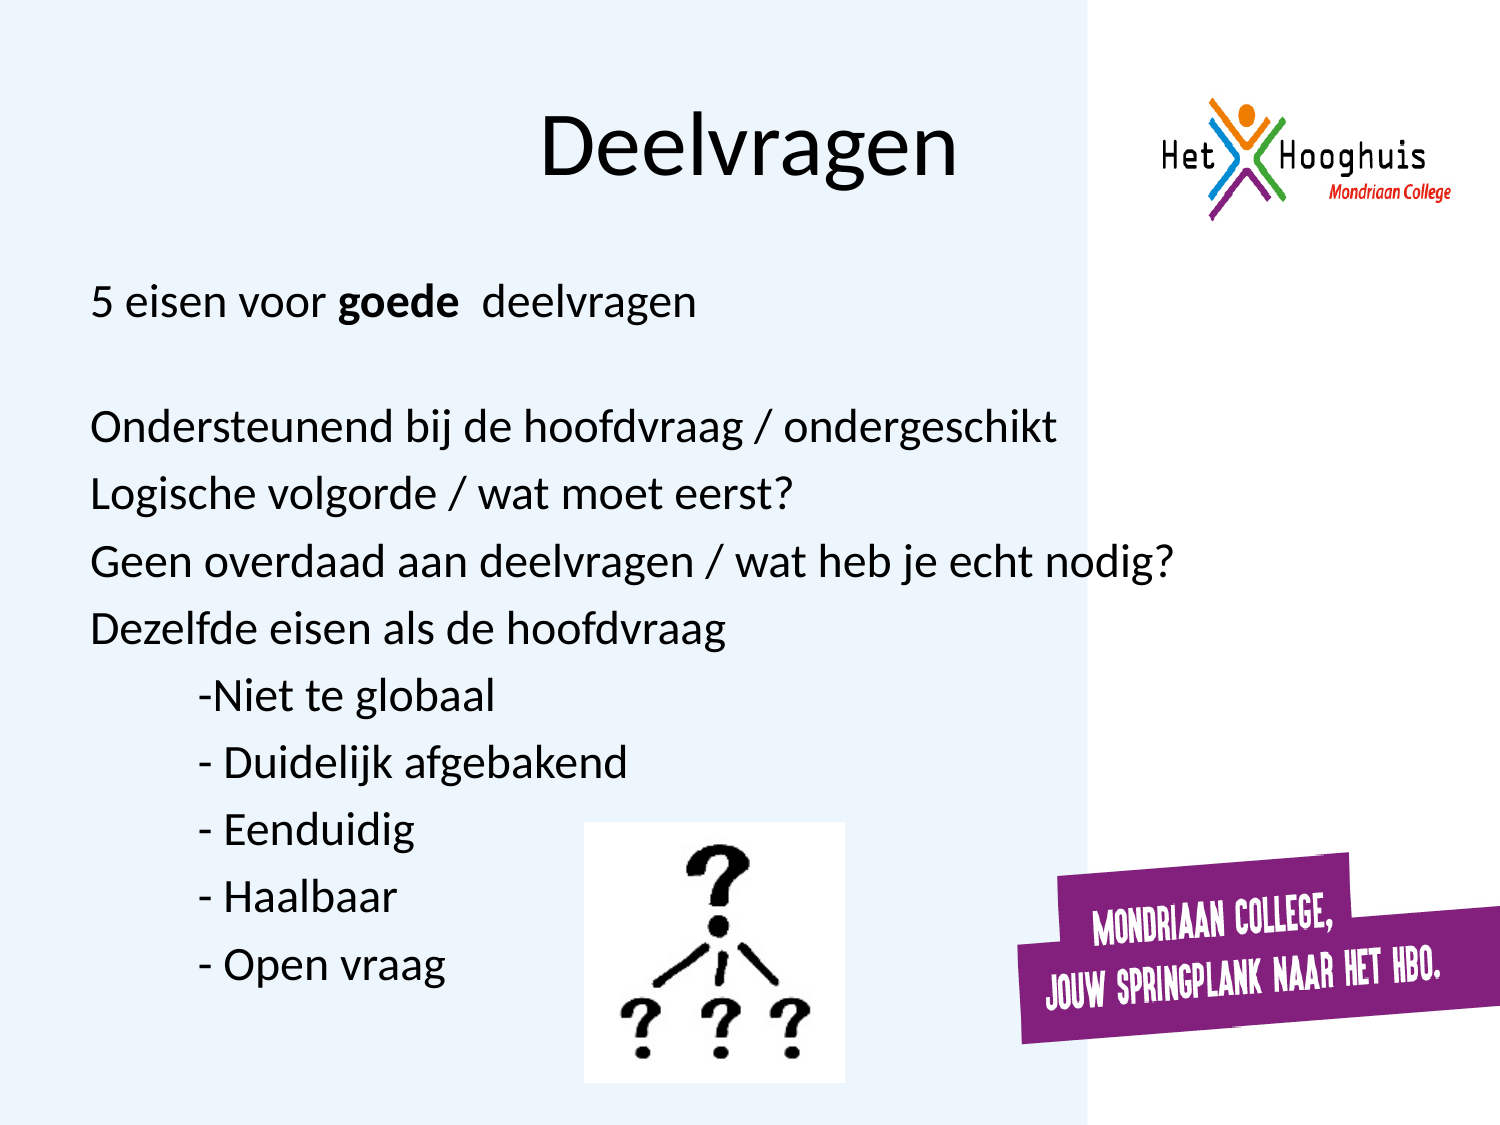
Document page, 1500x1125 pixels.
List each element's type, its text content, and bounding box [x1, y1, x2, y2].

picture [0, 0, 1500, 1125]
list 5 eisen voor goede deelvragen Ondersteunend bij de hoofdvraag / ondergeschikt Logische volgorde / wat moet eerst? Geen overdaad aan deelvragen / wat heb je echt nodig? Dezelfde eisen als de hoofdvraag -Niet te globaal - Duidelijk afgebakend - Eenduidig - Haalbaar - Open vraag [75, 262, 1425, 1005]
title Deelvragen [75, 45, 1425, 233]
